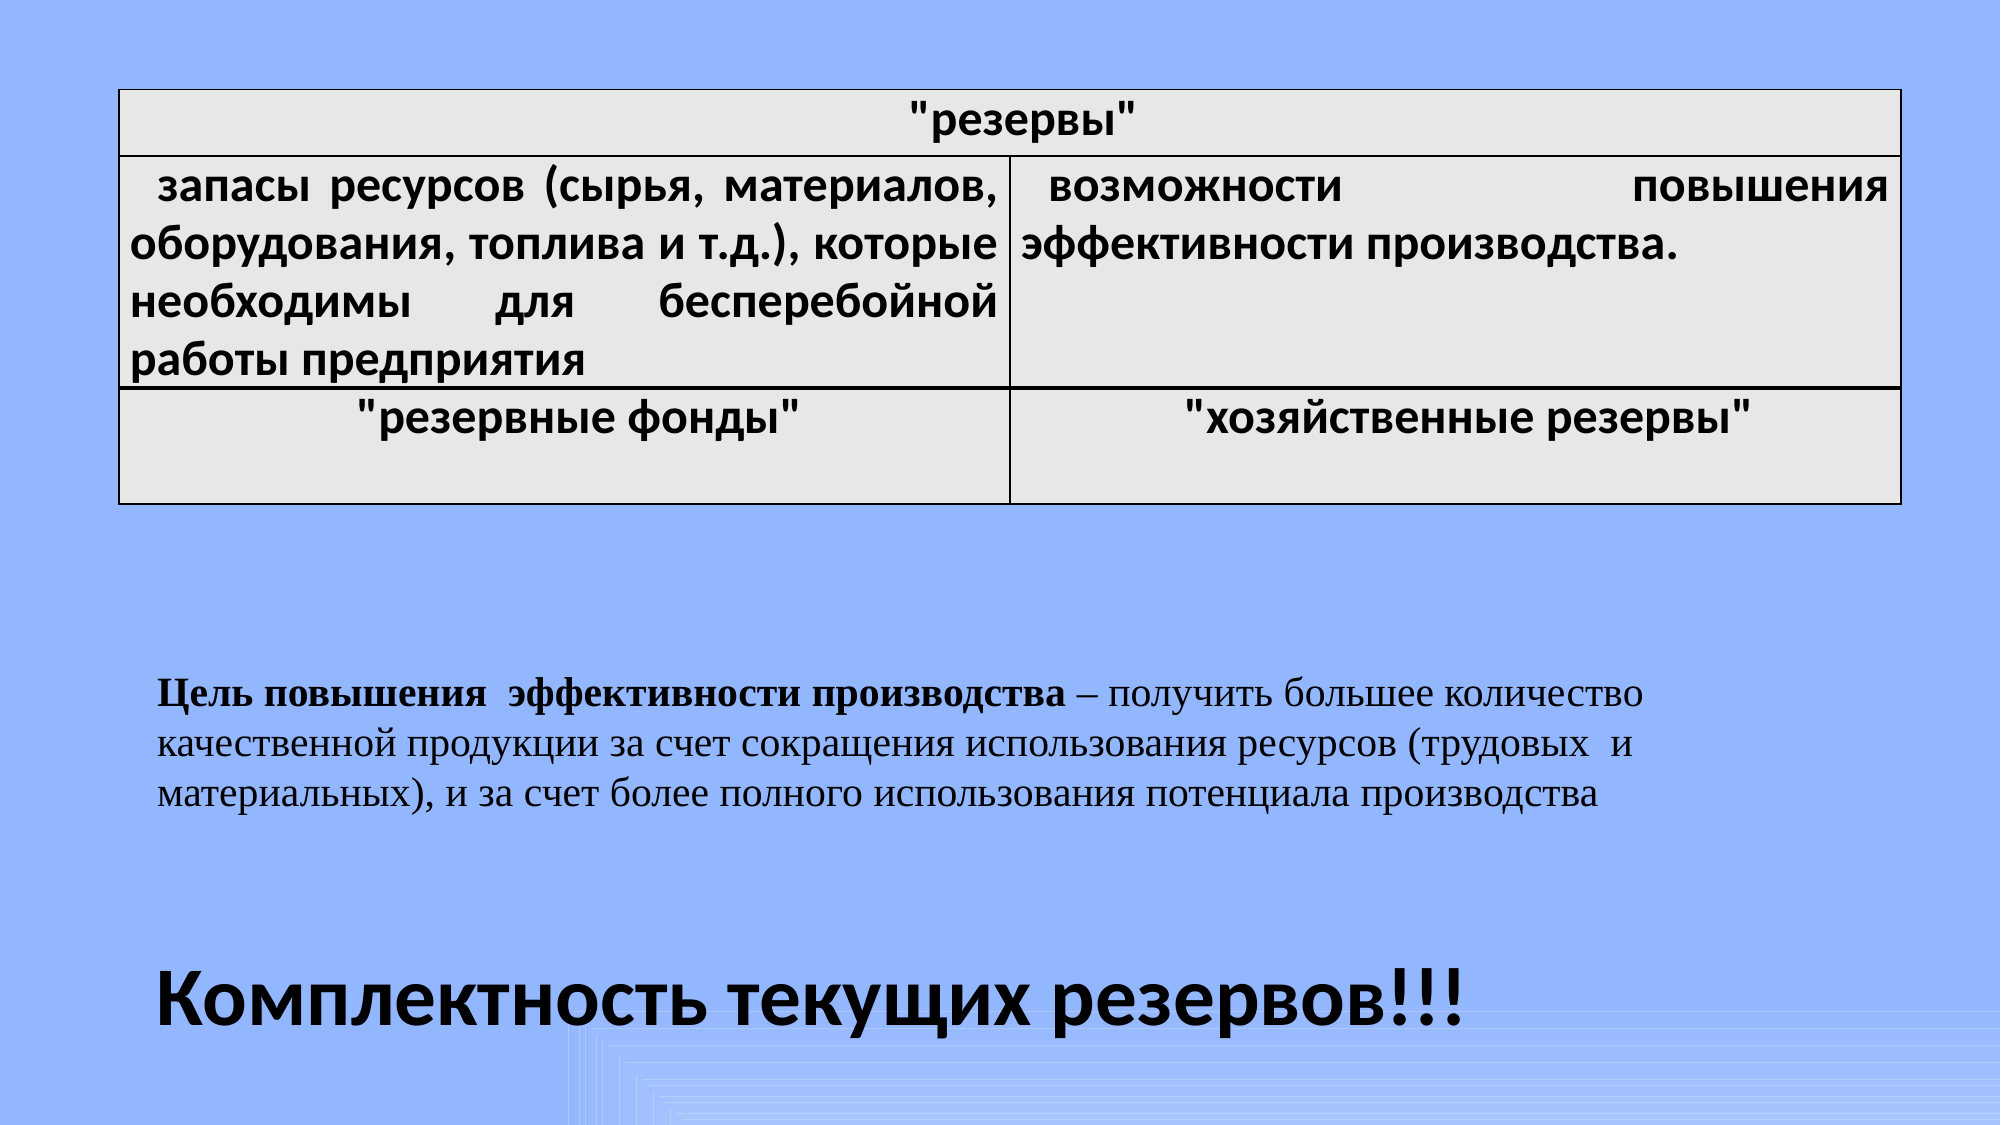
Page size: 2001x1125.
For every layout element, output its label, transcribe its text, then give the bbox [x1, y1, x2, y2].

table_cell "резервные фонды" [120, 390, 1009, 503]
text_box Комплектность текущих резервов!!! [142, 934, 1535, 1050]
table_cell возможности повышения эффективности производства. [1011, 157, 1900, 386]
table_cell "хозяйственные резервы" [1011, 390, 1900, 503]
text_box Цель повышения эффективности производства – получить большее количество качественной продукции за счет сокращения использования ресурсов (трудовых и материальных), и за счет более полного использования потенциала производства [142, 657, 1852, 823]
table_header "резервы" [120, 90, 1900, 155]
table_cell запасы ресурсов (сырья, материалов, оборудования, топлива и т.д.), которые необходимы для бесперебойной работы предприятия [120, 157, 1009, 386]
